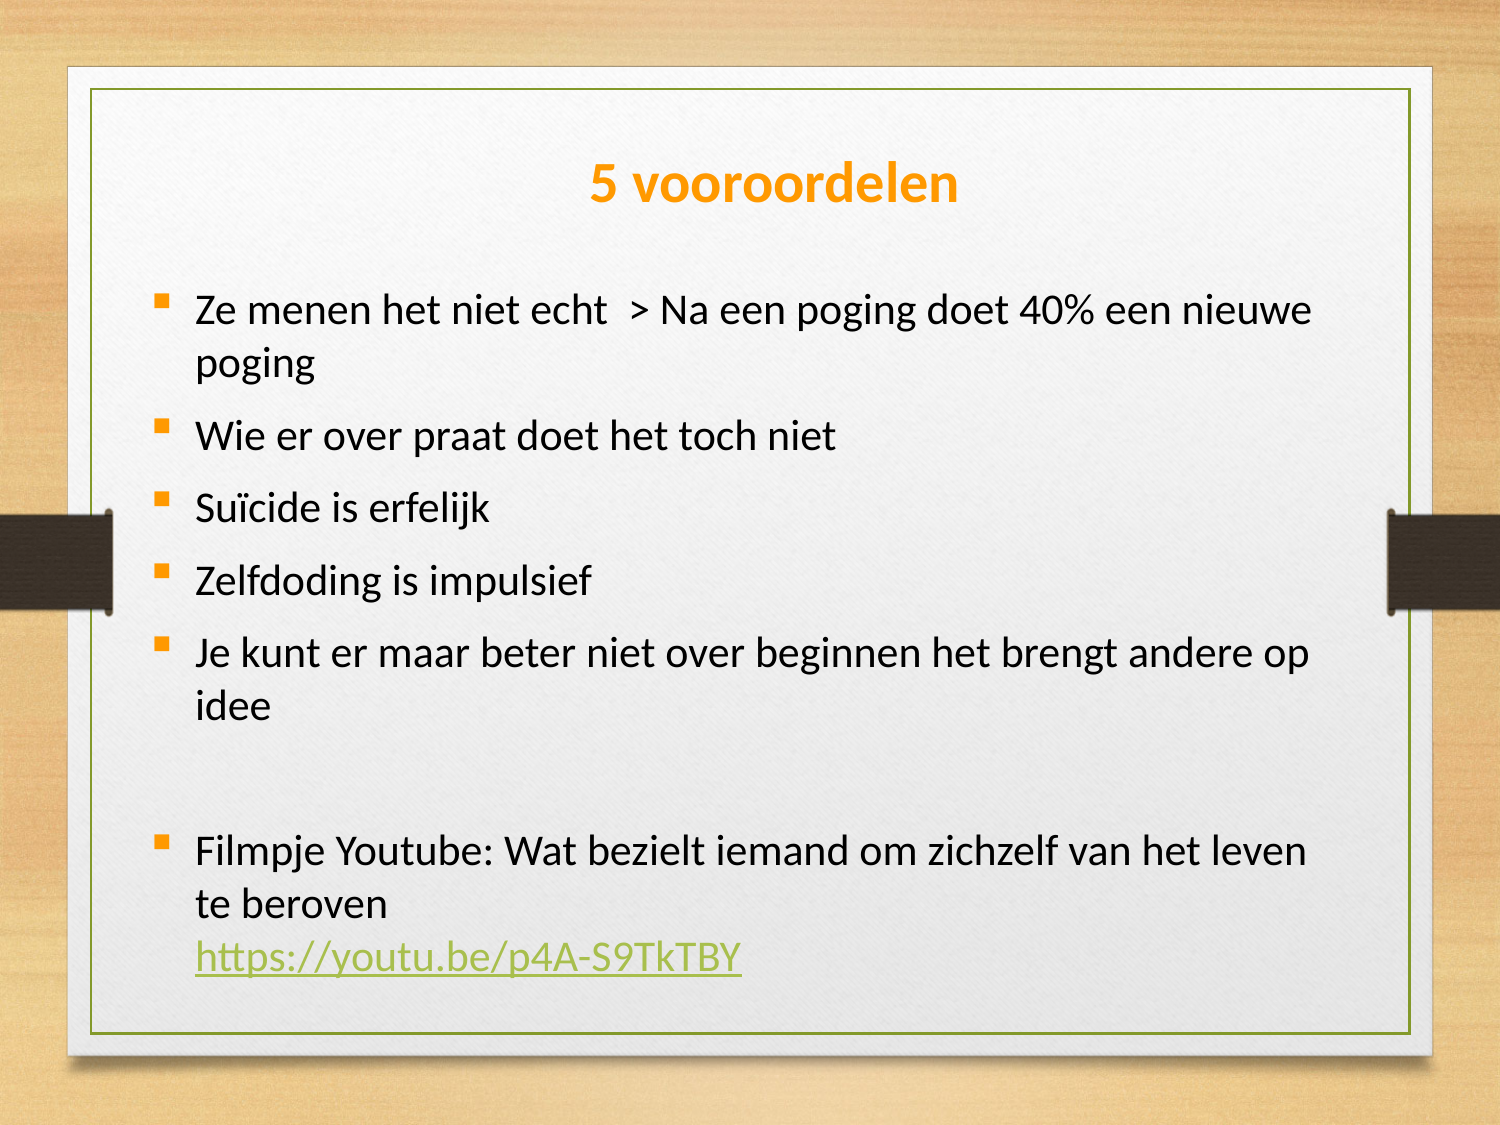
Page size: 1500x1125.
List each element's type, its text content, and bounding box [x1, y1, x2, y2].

title 5 vooroordelen [106, 85, 1457, 274]
picture [0, 0, 1500, 1125]
list Ze menen het niet echt > Na een poging doet 40% een nieuwe poging Wie er over praat doet het toch niet Suïcide is erfelijk Zelfdoding is impulsief Je kunt er maar beter niet over beginnen het brengt andere op idee Filmpje Youtube: Wat bezielt iemand om zichzelf van het leven te beroven https://youtu.be/p4A-S9TkTBY [135, 273, 1343, 992]
